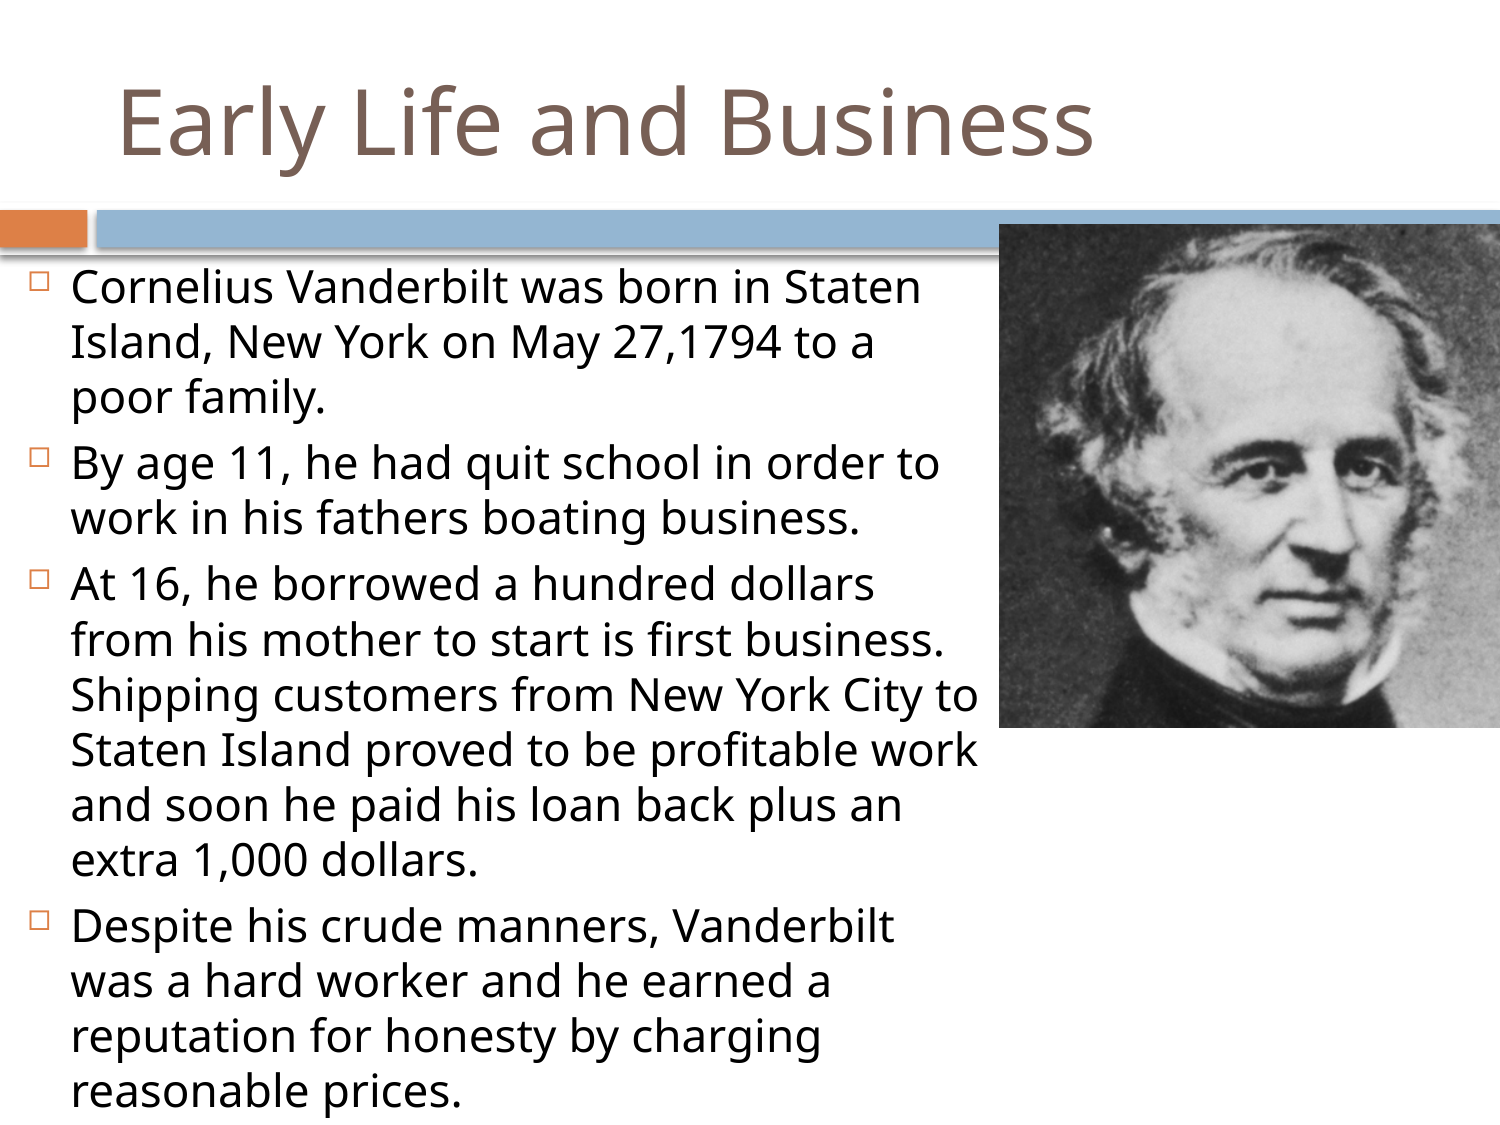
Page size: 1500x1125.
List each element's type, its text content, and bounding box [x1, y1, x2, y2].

title Early Life and Business [100, 37, 1438, 200]
list Cornelius Vanderbilt was born in Staten Island, New York on May 27,1794 to a poor family. By age 11, he had quit school in order to work in his fathers boating business. At 16, he borrowed a hundred dollars from his mother to start is first business. Shipping customers from New York City to Staten Island proved to be profitable work and soon he paid his loan back plus an extra 1,000 dollars. Despite his crude manners, Vanderbilt was a hard worker and he earned a reputation for honesty by charging reasonable prices. [12, 249, 1000, 1125]
picture [999, 224, 1500, 728]
